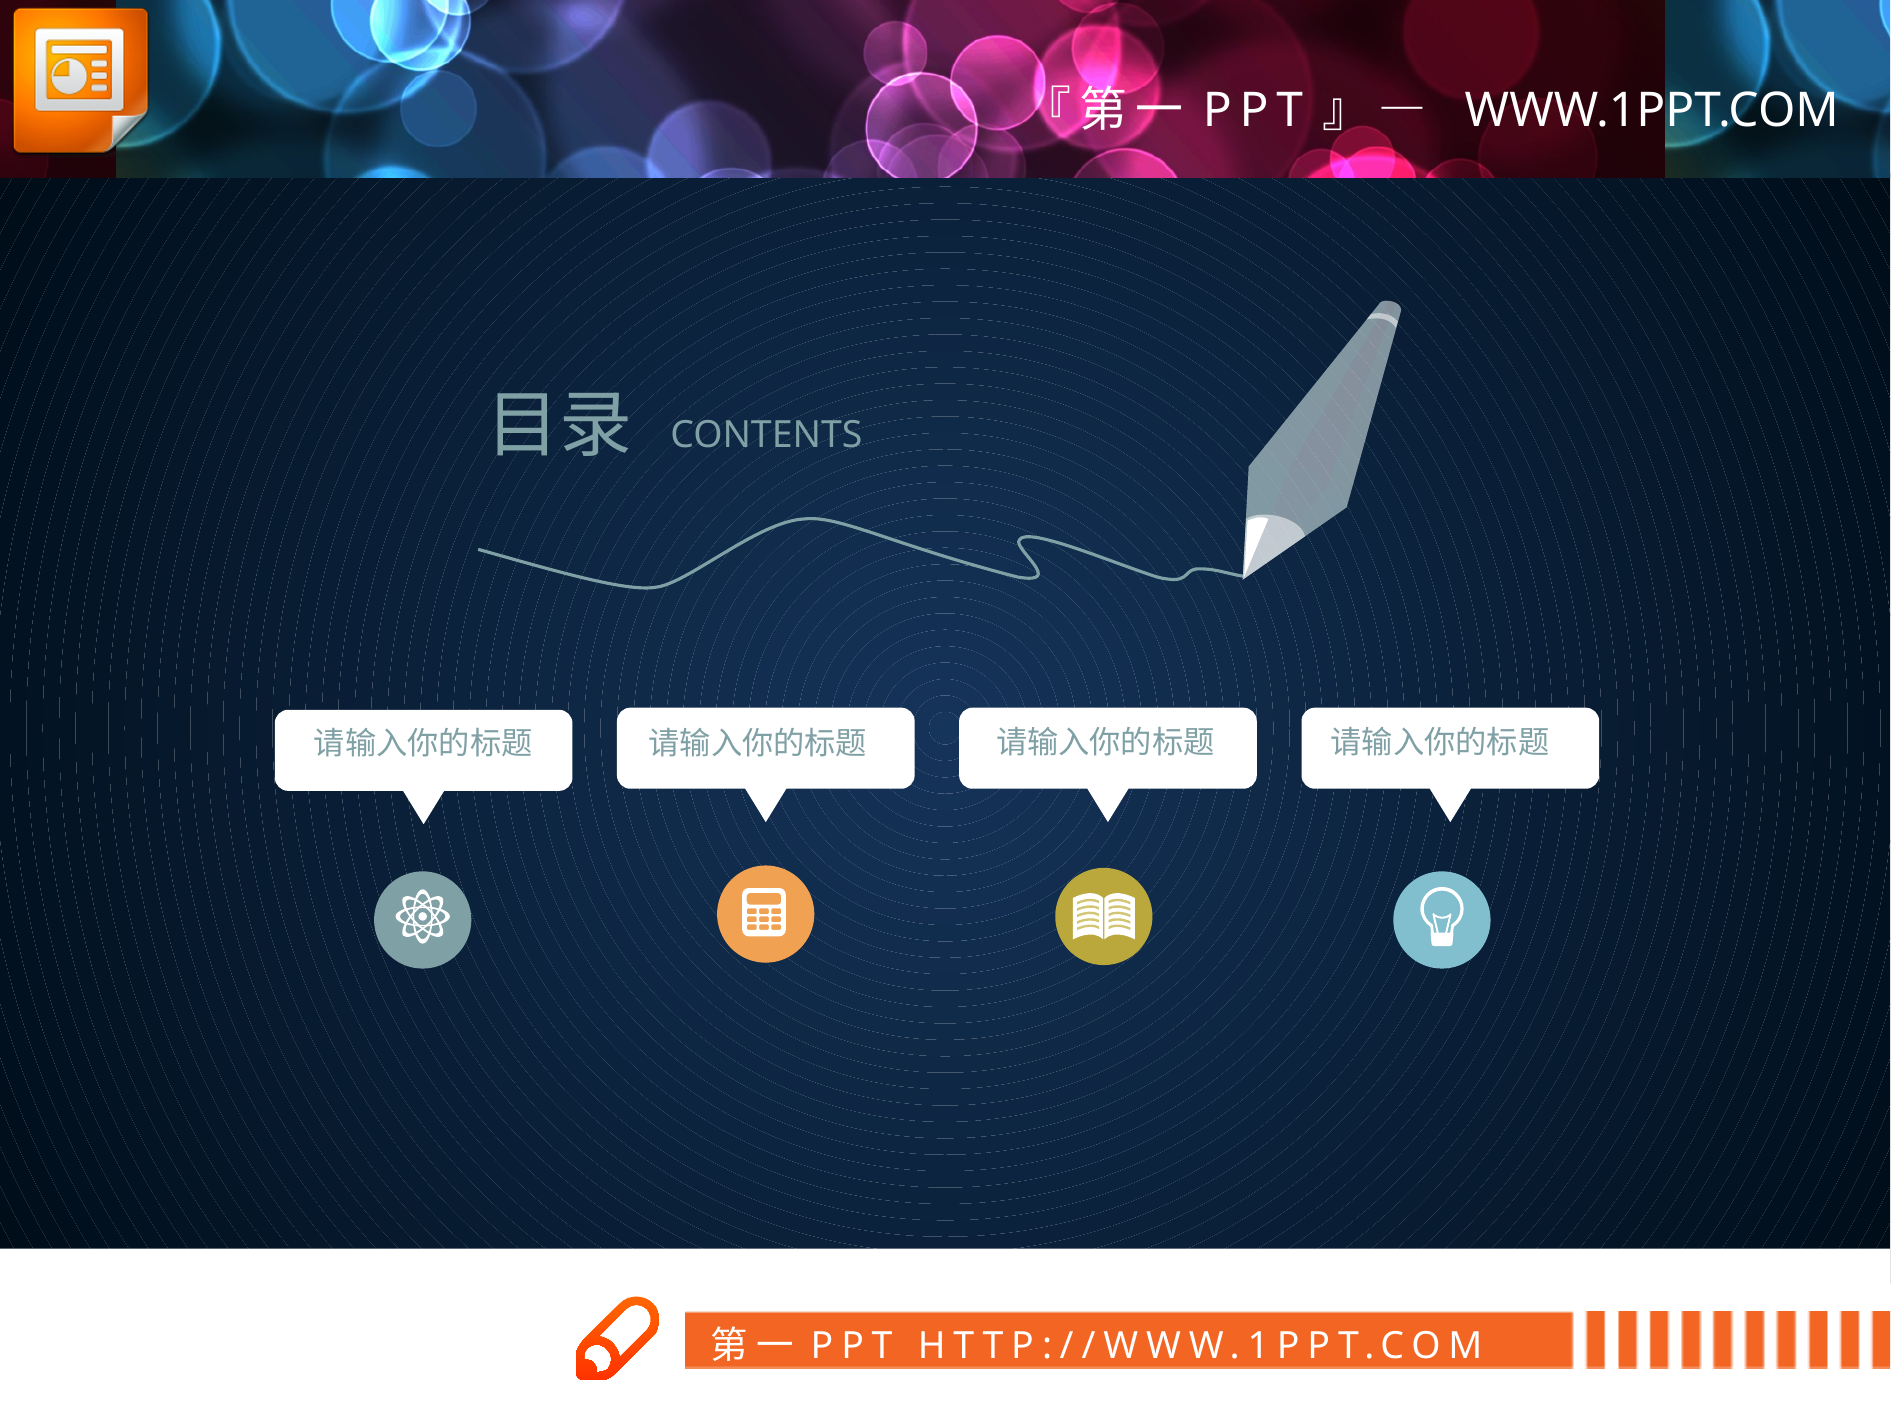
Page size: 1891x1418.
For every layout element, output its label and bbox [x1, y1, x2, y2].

text_box [959, 707, 1257, 823]
text_box [374, 871, 472, 969]
text_box [478, 518, 1242, 588]
text_box [1301, 707, 1600, 823]
text_box [1393, 871, 1491, 969]
picture [685, 1311, 1891, 1369]
text_box [274, 709, 573, 825]
text_box [717, 865, 815, 963]
text_box [1055, 867, 1153, 966]
text_box [471, 370, 884, 474]
picture [0, 0, 1891, 178]
text_box [1242, 300, 1402, 580]
text_box [616, 707, 915, 823]
